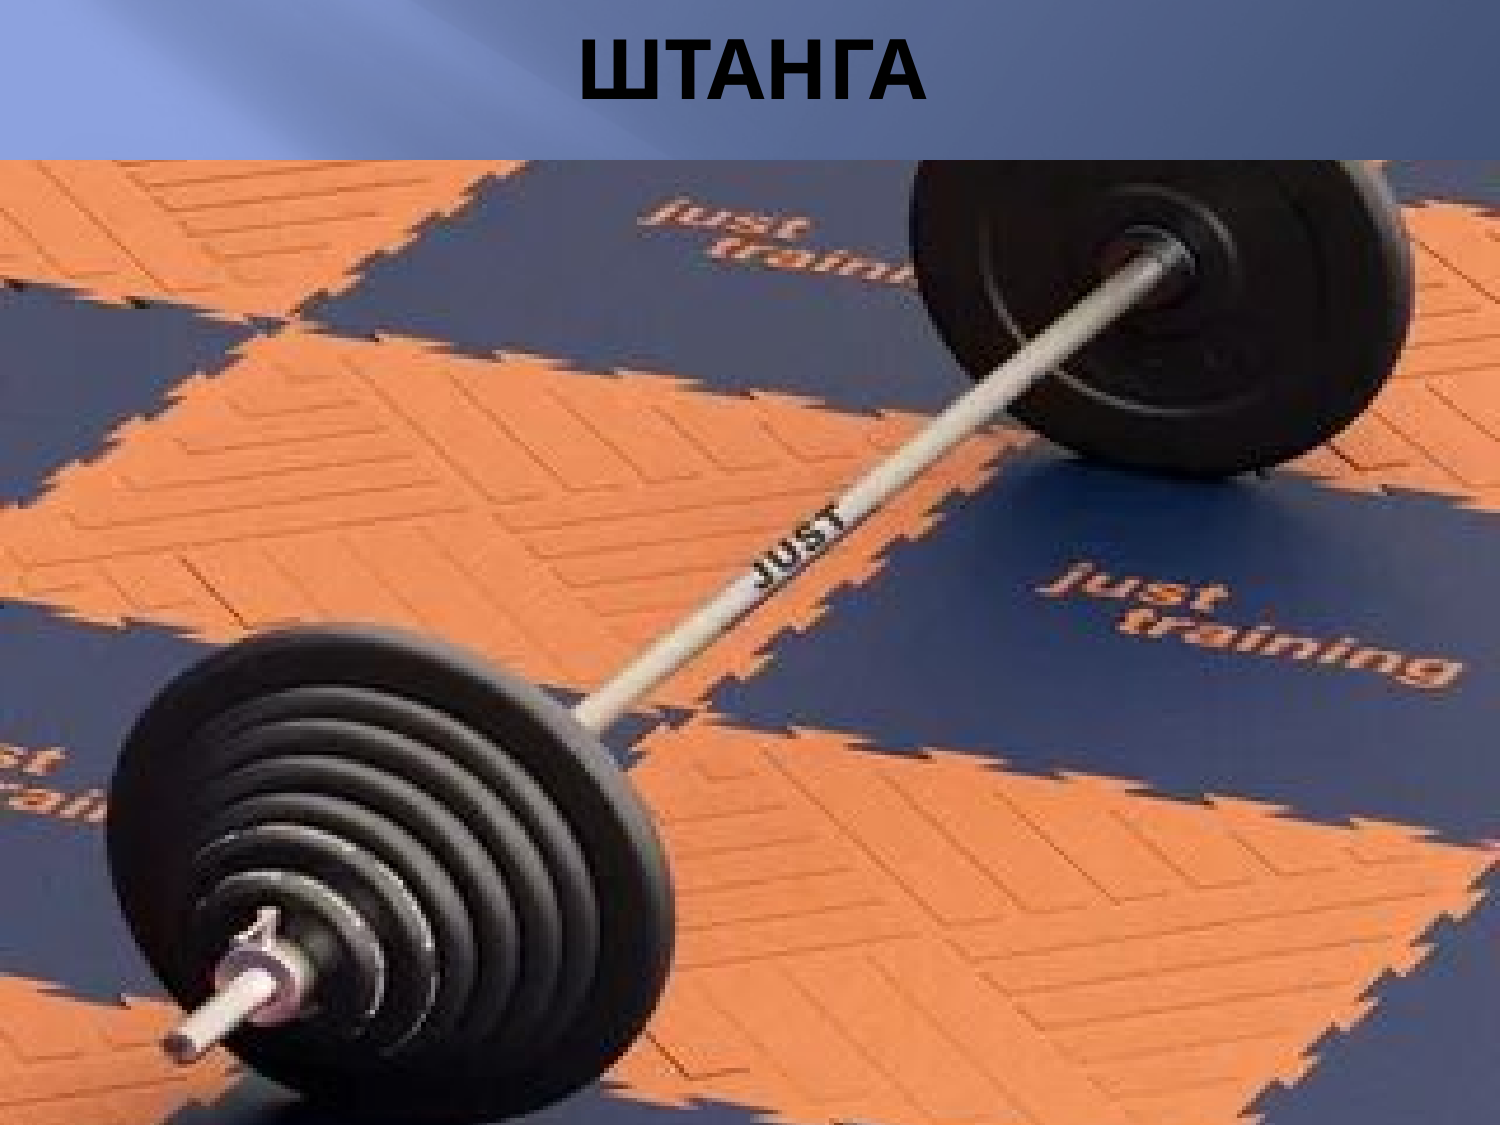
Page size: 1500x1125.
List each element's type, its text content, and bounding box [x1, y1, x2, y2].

picture [0, 160, 1500, 1125]
title ШТАНГА [301, 30, 1202, 117]
